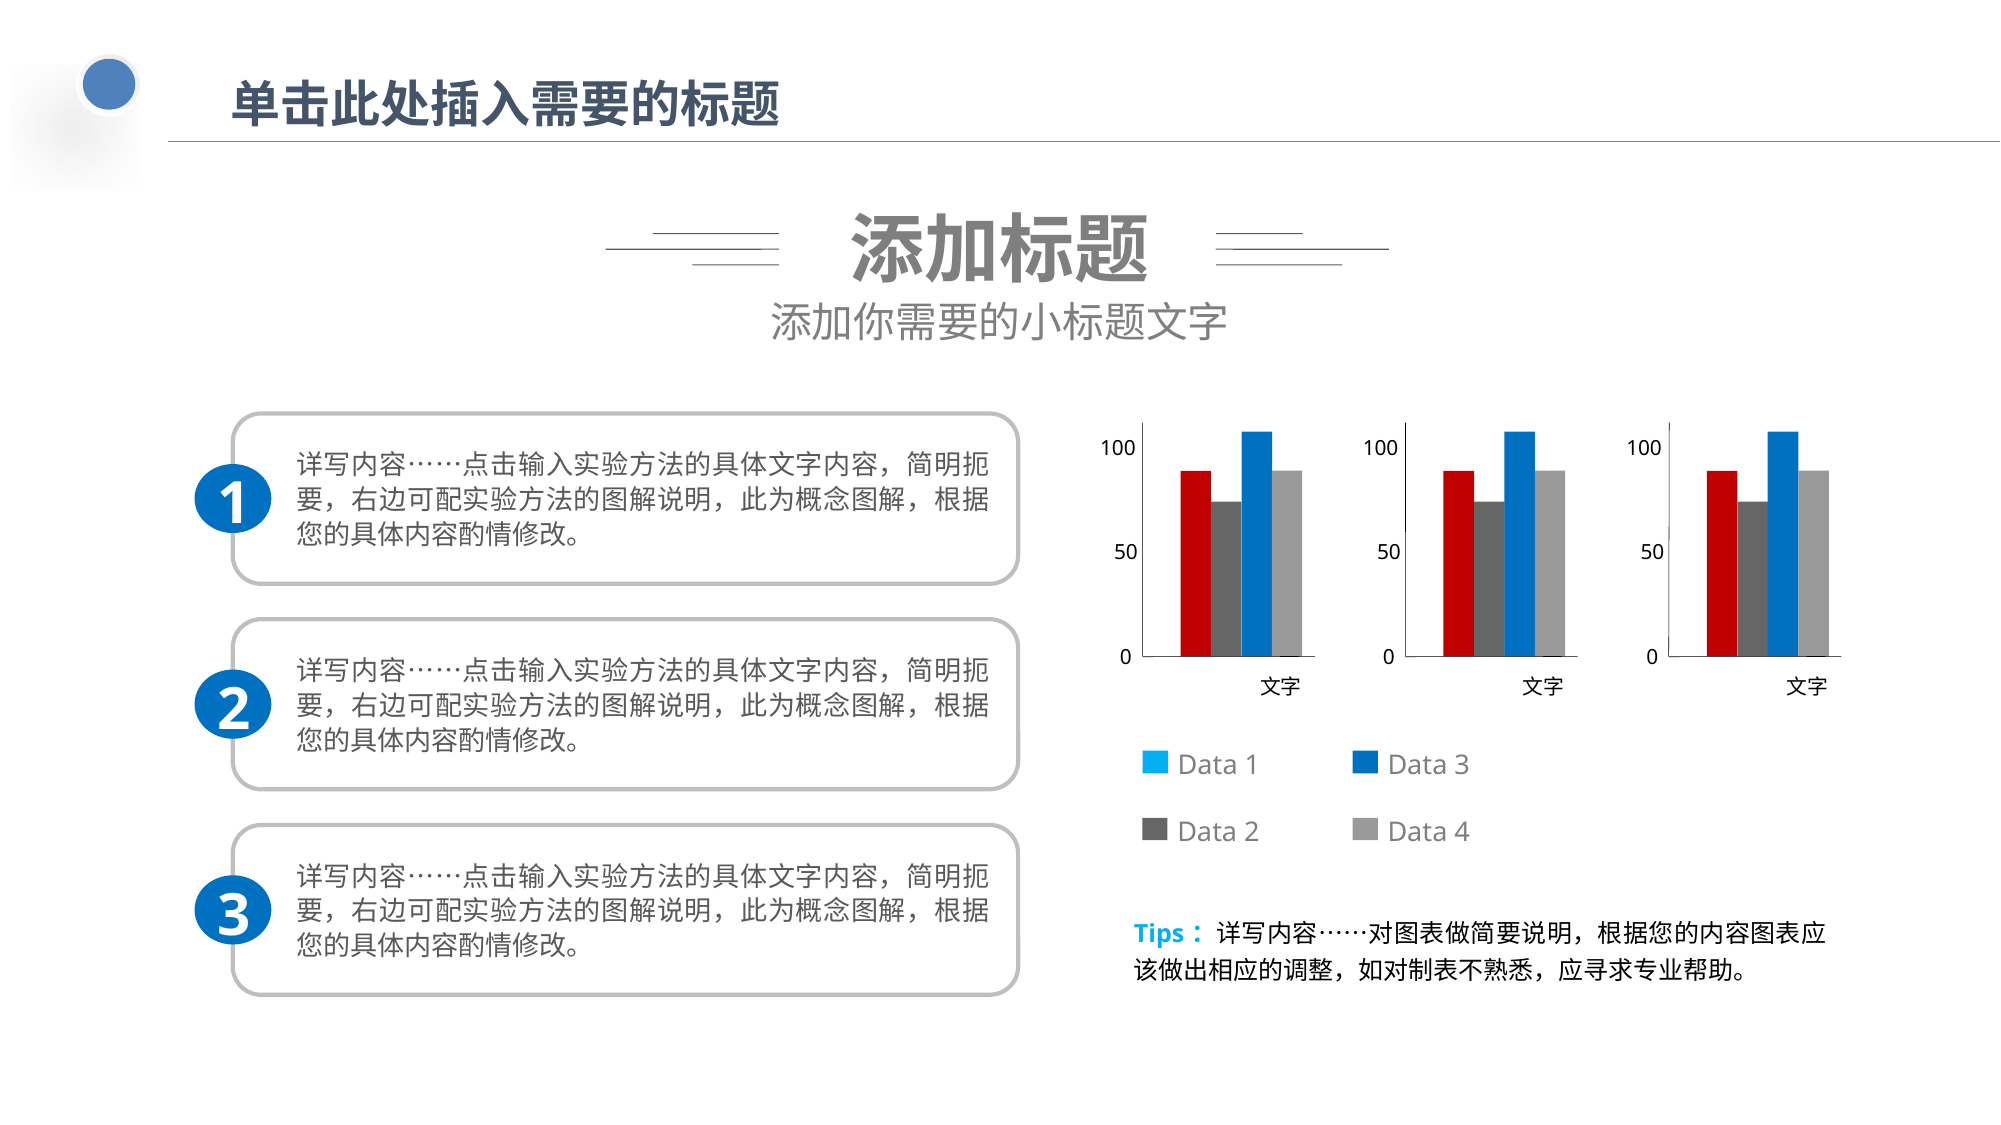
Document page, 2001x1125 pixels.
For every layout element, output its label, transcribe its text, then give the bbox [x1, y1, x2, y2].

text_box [605, 233, 1389, 266]
text_box 添加标题 [747, 201, 1253, 232]
text_box 添加你需要的小标题文字 [718, 295, 1281, 346]
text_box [194, 413, 1019, 585]
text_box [1142, 746, 1489, 848]
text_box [194, 618, 1019, 790]
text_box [194, 824, 1019, 995]
title 单击此处插入需要的标题 [157, 61, 853, 144]
text_box 添加标题 [747, 272, 1253, 292]
text_box Tips：详写内容……对图表做简要说明，根据您的内容图表应该做出相应的调整，如对制表不熟悉，应寻求专业帮助。 [1134, 909, 1827, 985]
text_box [1089, 422, 1842, 699]
